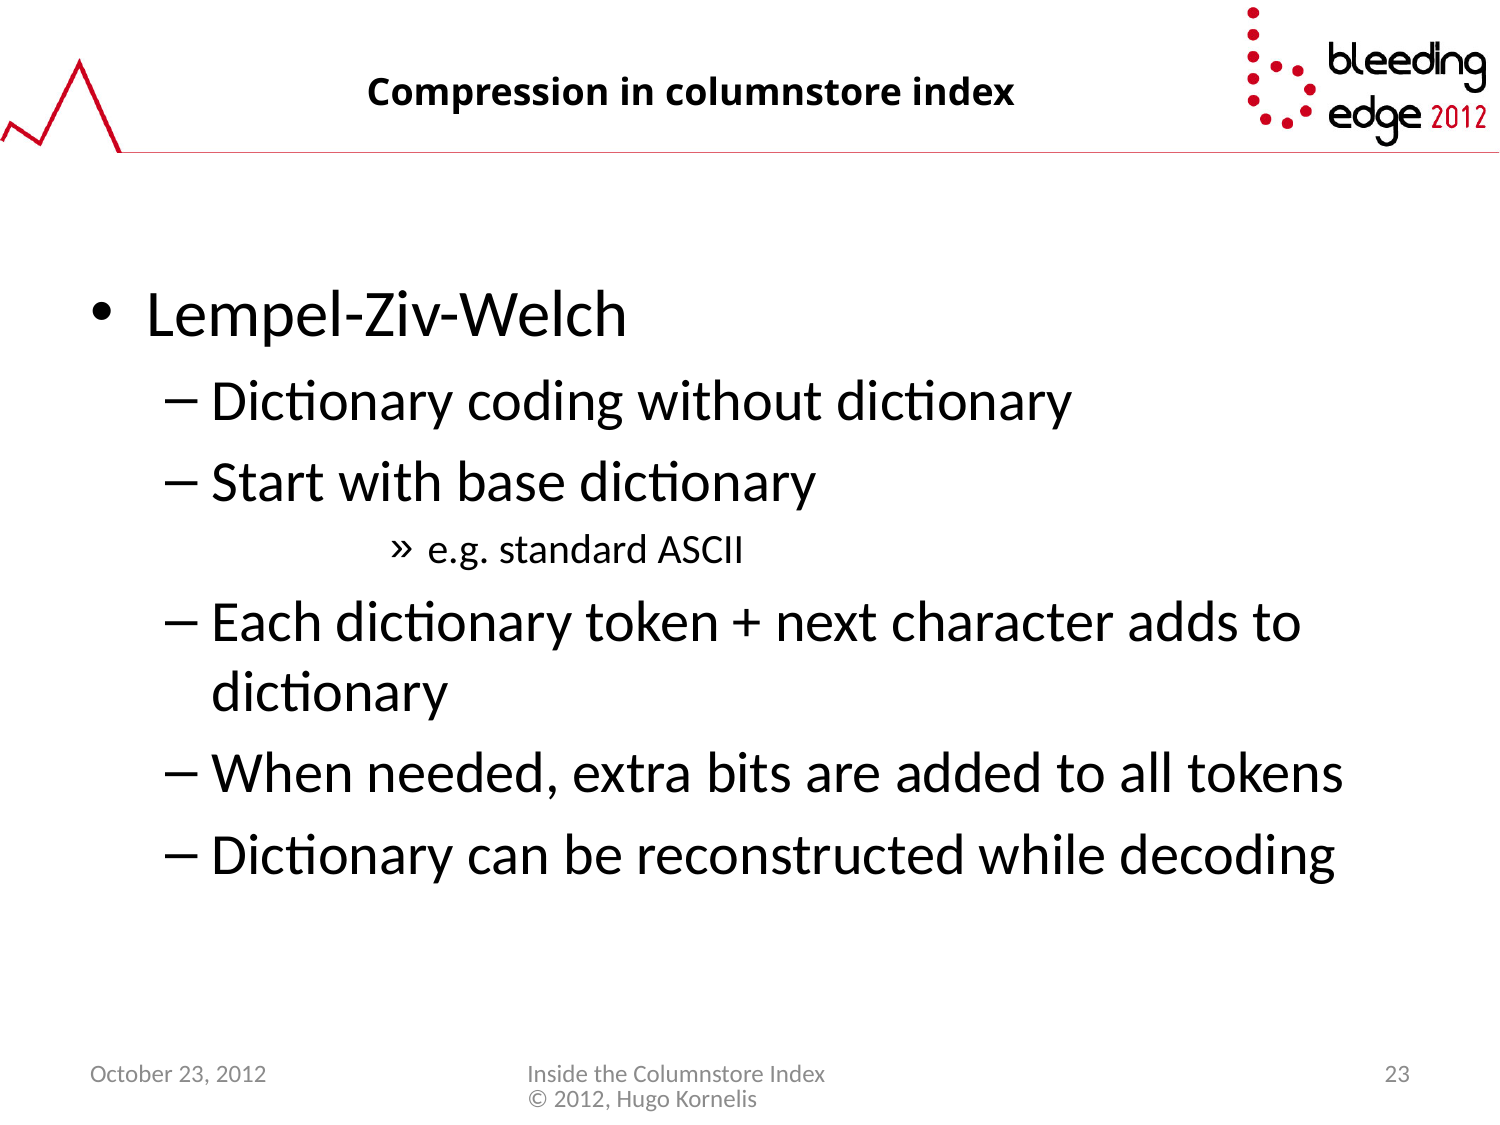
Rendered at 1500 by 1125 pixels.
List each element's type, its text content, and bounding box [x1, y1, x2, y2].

footer Inside the Columnstore Index © 2012, Hugo Kornelis [512, 1042, 988, 1103]
list Lempel-Ziv-Welch Dictionary coding without dictionary Start with base dictionary e.g. standard ASCII Each dictionary token + next character adds to dictionary When needed, extra bits are added to all tokens Dictionary can be reconstructed while decoding [75, 262, 1425, 1005]
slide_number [75, 1042, 425, 1103]
title Compression in columnstore index [162, 60, 1220, 122]
picture [0, 1, 1500, 153]
slide_number 23 [1074, 1042, 1425, 1103]
